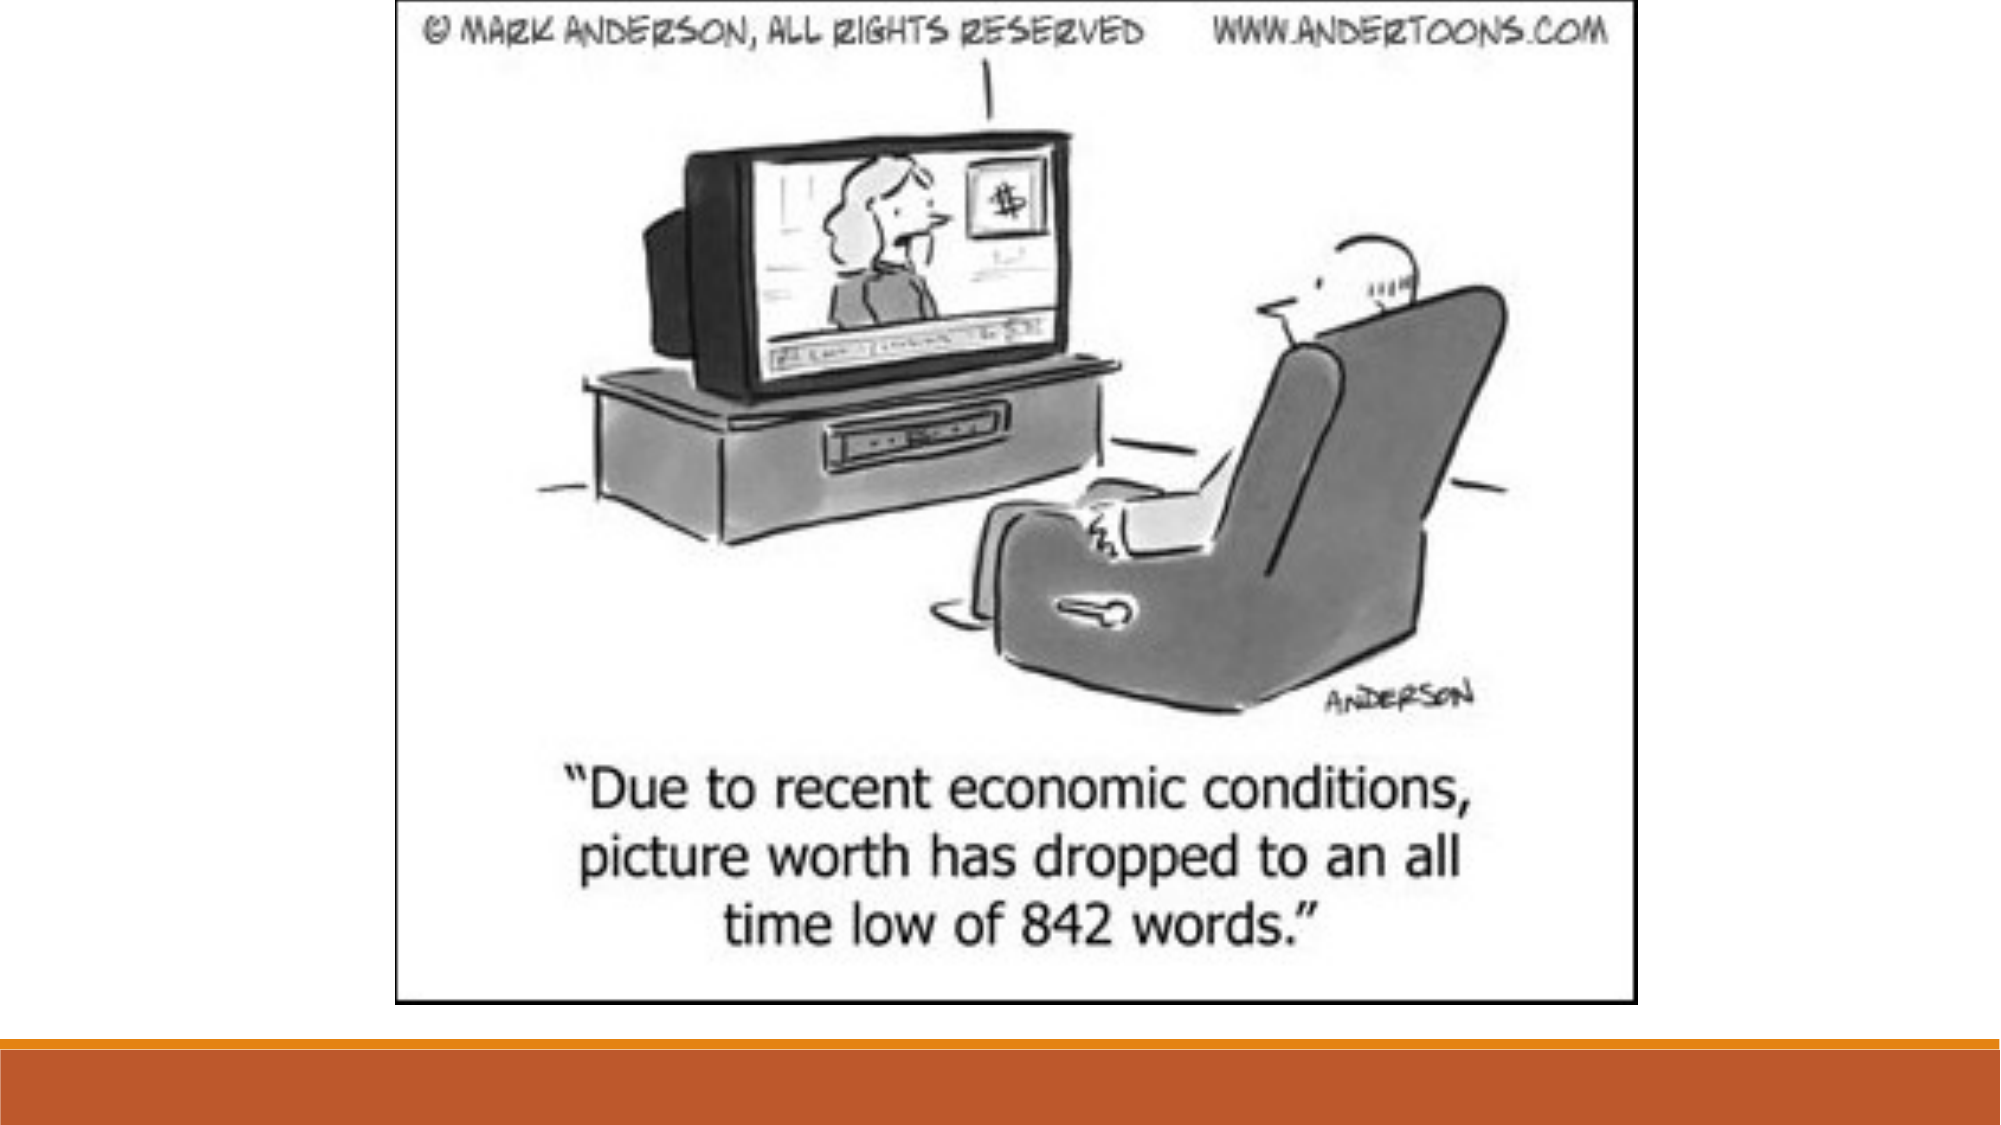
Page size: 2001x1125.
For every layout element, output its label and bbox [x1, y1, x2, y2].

list [394, 0, 1638, 1006]
